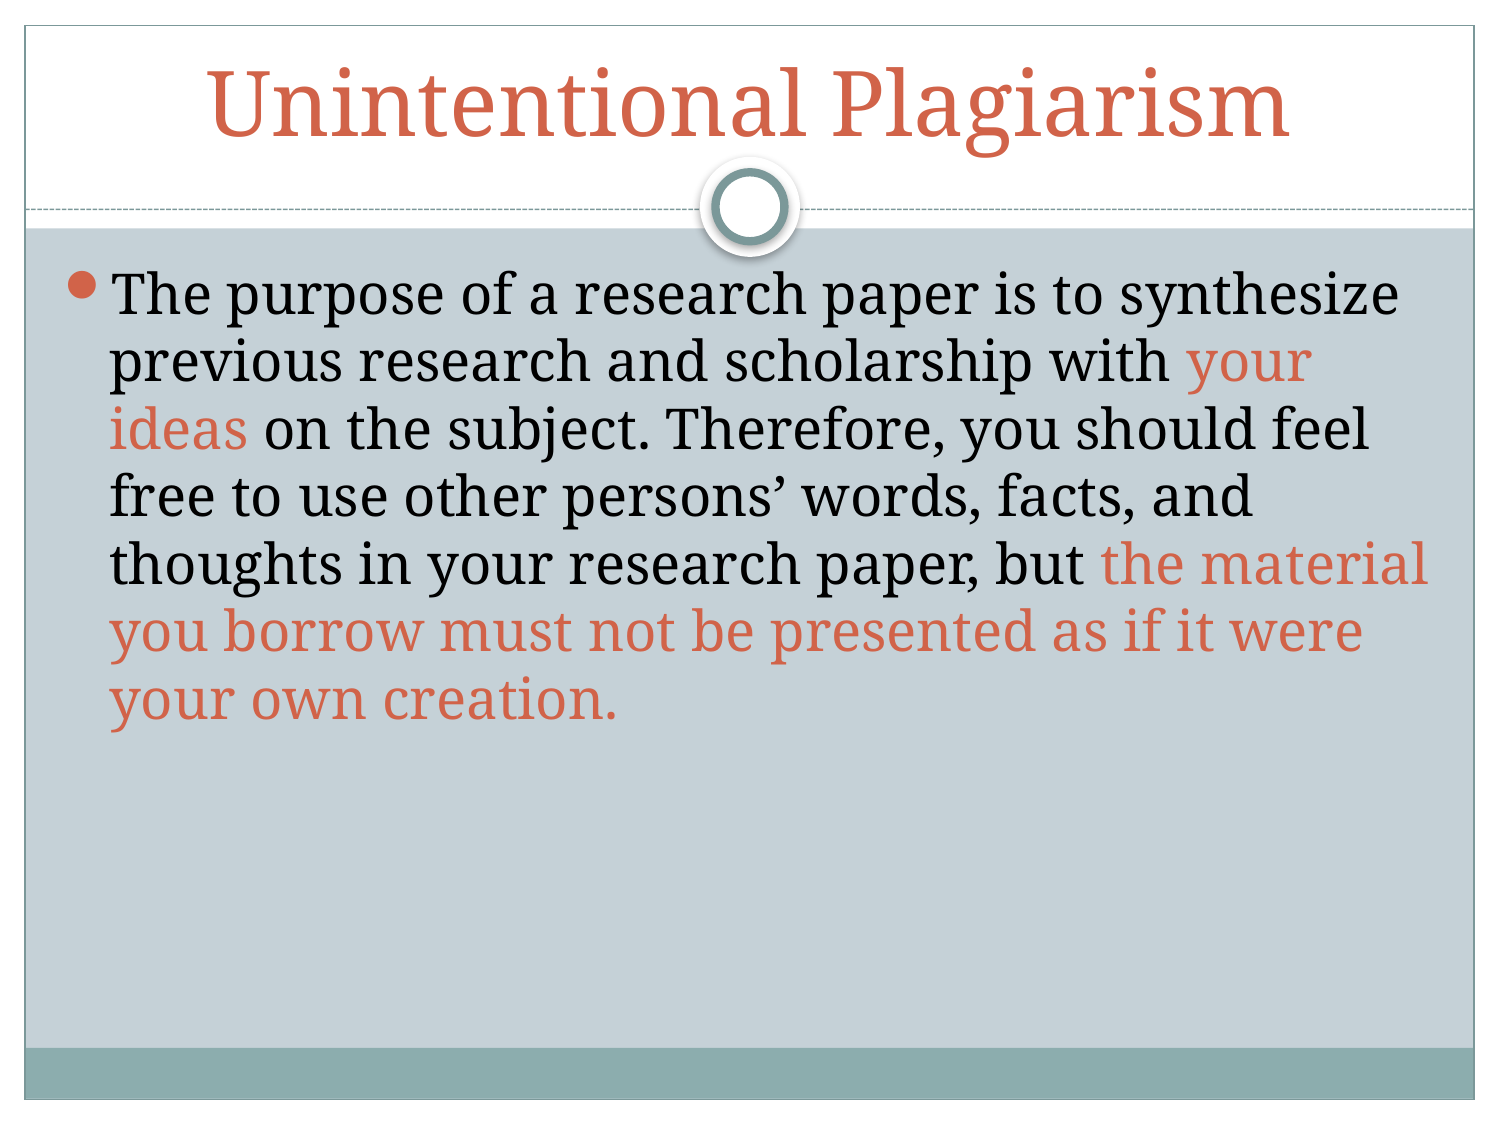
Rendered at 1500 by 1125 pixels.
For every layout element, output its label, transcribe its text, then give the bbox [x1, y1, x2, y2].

title Unintentional Plagiarism [49, 37, 1450, 162]
list The purpose of a research paper is to synthesize previous research and scholarship with your ideas on the subject. Therefore, you should feel free to use other persons’ words, facts, and thoughts in your research paper, but the material you borrow must not be presented as if it were your own creation. [49, 250, 1445, 1001]
